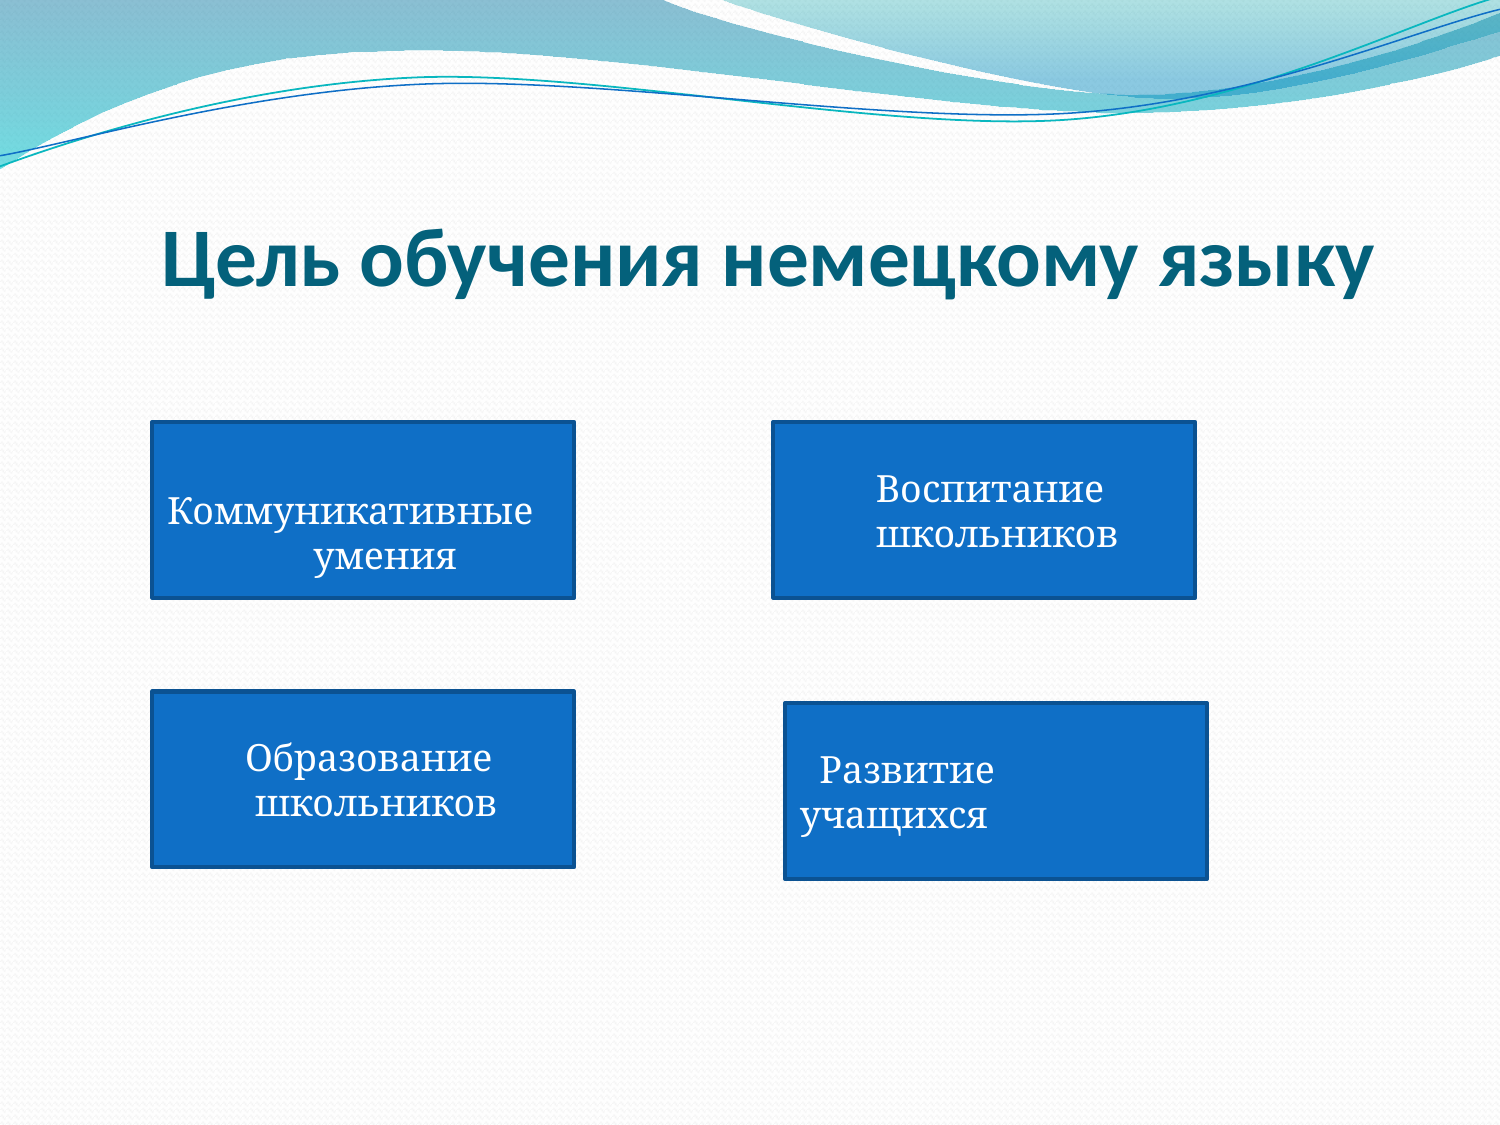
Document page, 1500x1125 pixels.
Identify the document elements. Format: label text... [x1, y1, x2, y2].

text_box Образование школьников [150, 689, 576, 869]
text_box Развитие учащихся [783, 701, 1209, 881]
text_box Воспитание школьников [771, 420, 1197, 600]
title Цель обучения немецкому языку [75, 115, 1425, 303]
text_box Коммуникативные умения [150, 420, 576, 600]
